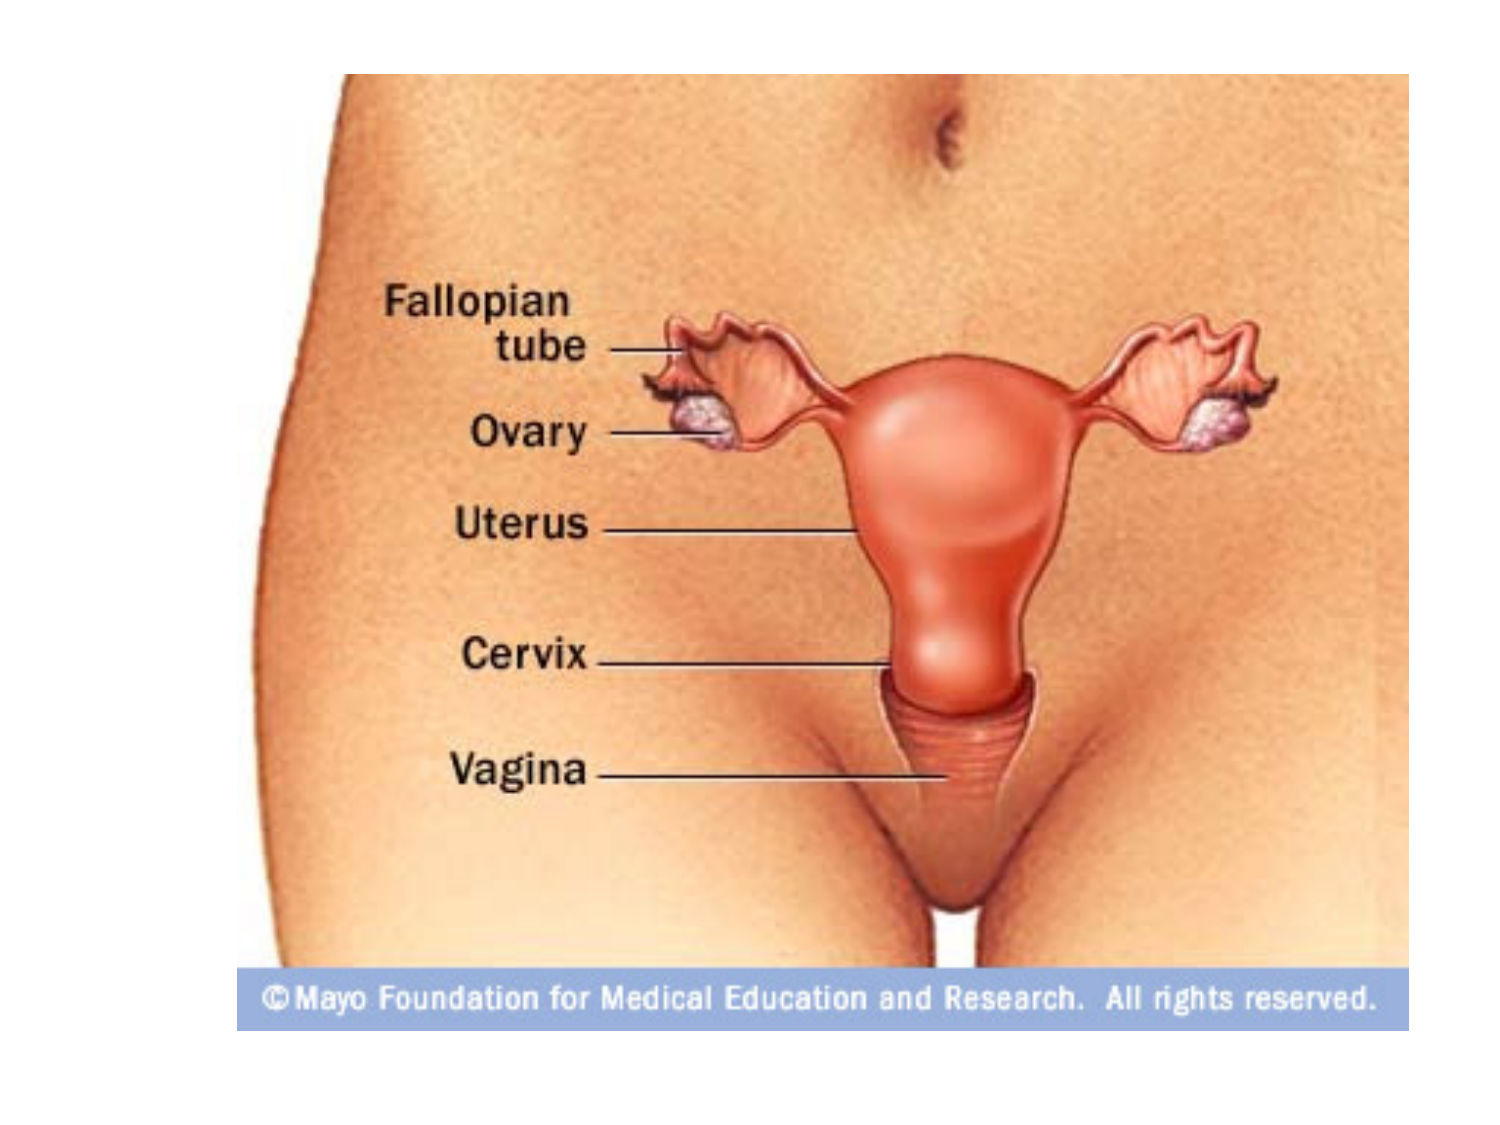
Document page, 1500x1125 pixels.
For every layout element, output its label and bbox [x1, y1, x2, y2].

picture [237, 74, 1410, 1031]
